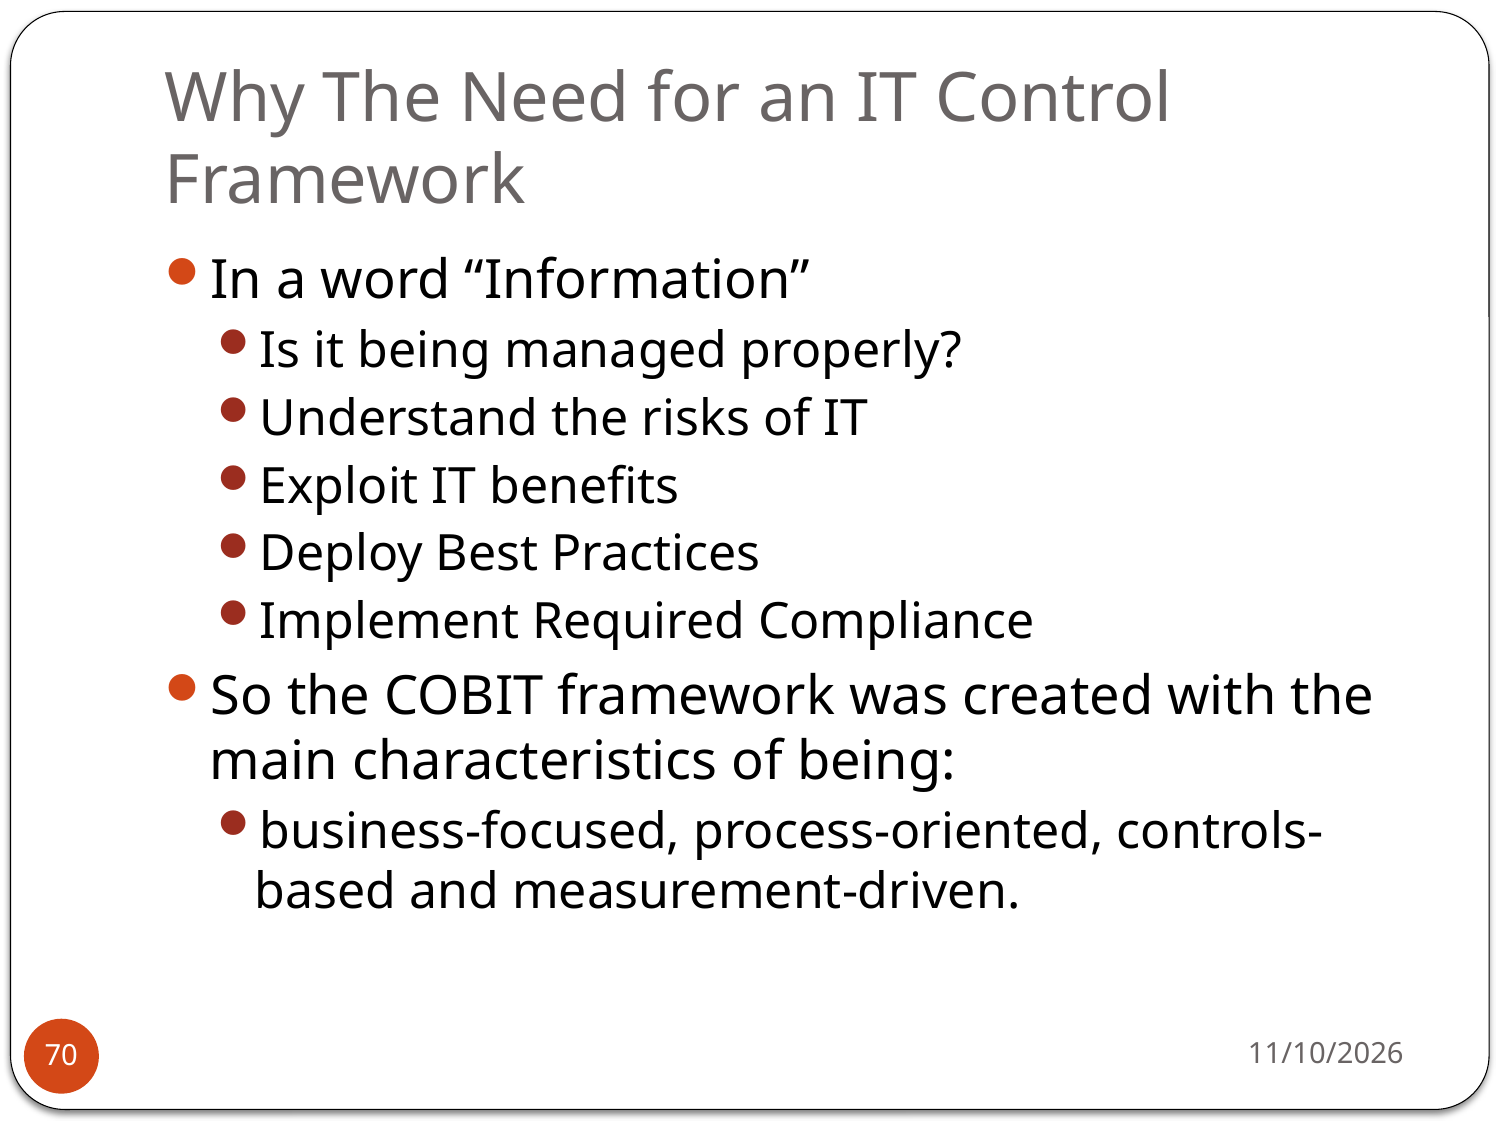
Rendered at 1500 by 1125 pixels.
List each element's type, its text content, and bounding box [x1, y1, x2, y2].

slide_number 70 [23, 1018, 99, 1094]
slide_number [1012, 1015, 1419, 1094]
list In a word “Information” Is it being managed properly? Understand the risks of IT Exploit IT benefits Deploy Best Practices Implement Required Compliance So the COBIT framework was created with the main characteristics of being: business-focused, process-oriented, controls-based and measurement-driven. [150, 237, 1425, 988]
title Why The Need for an IT Control Framework [150, 45, 1425, 233]
